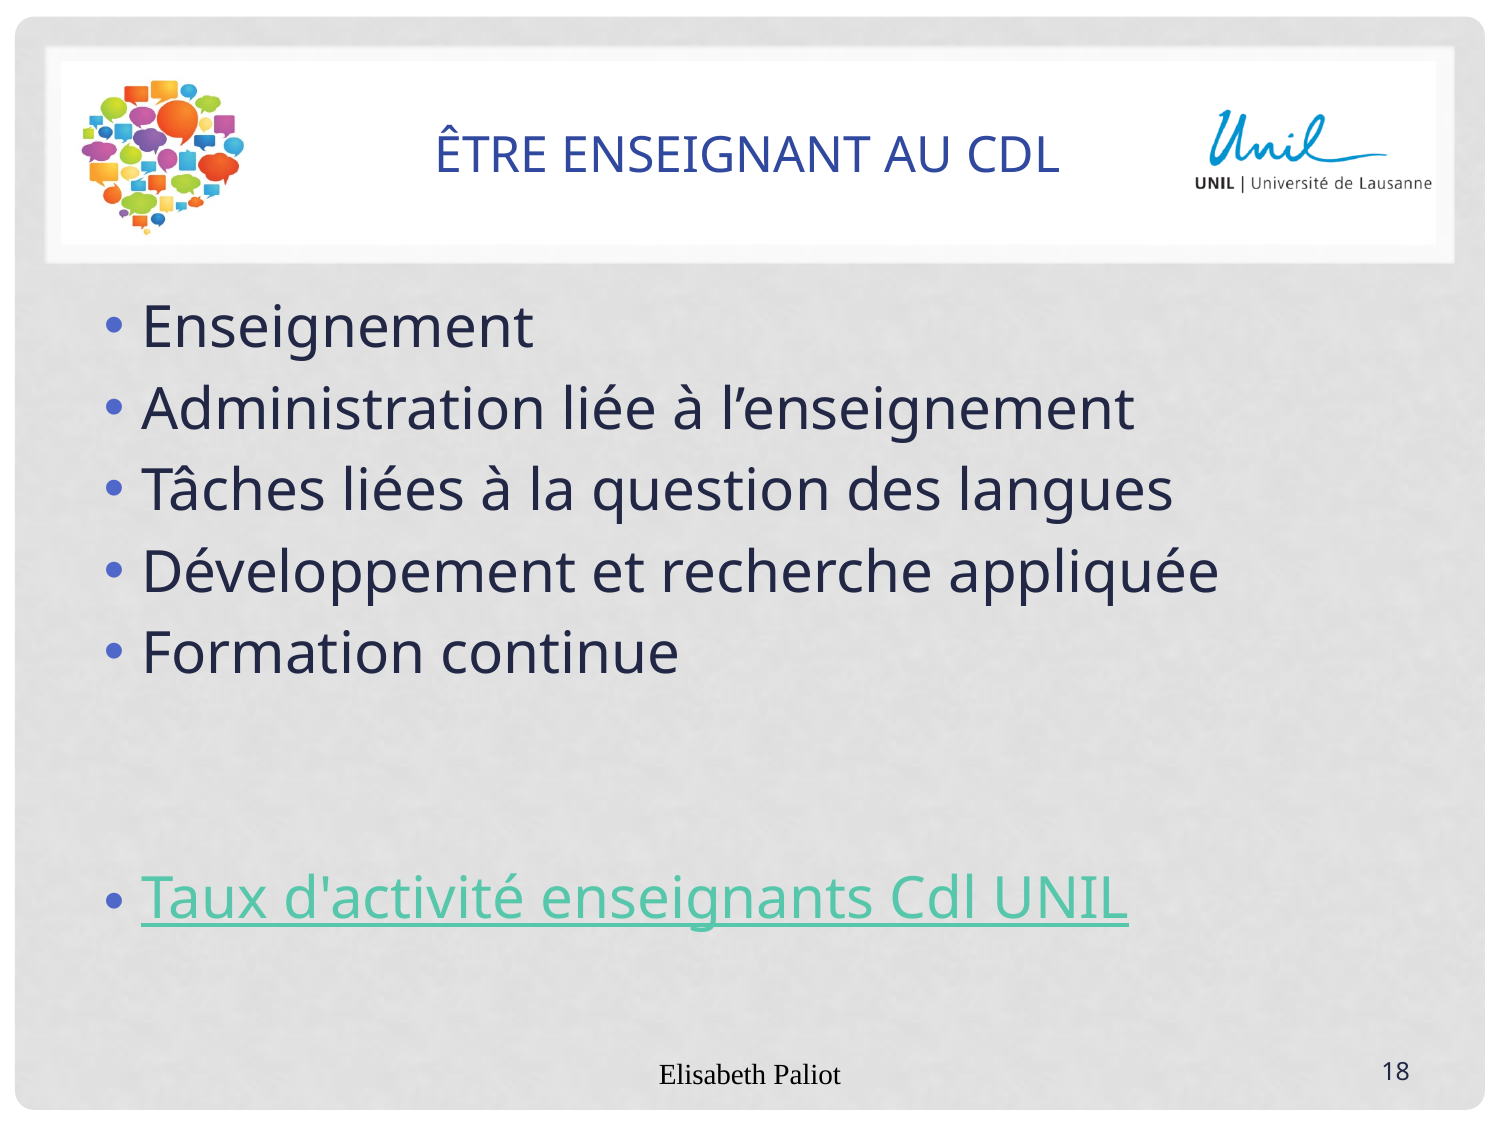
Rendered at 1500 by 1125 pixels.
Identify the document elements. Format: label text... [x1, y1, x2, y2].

footer Elisabeth Paliot [512, 1042, 988, 1103]
picture [76, 76, 249, 240]
list Enseignement Administration liée à l’enseignement Tâches liées à la question des langues Développement et recherche appliquée Formation continue Taux d'activité enseignants Cdl UNIL [69, 281, 1459, 1005]
slide_number 18 [1074, 1042, 1425, 1103]
picture [1174, 96, 1436, 198]
title Être enseignant au Cdl [69, 66, 1425, 238]
